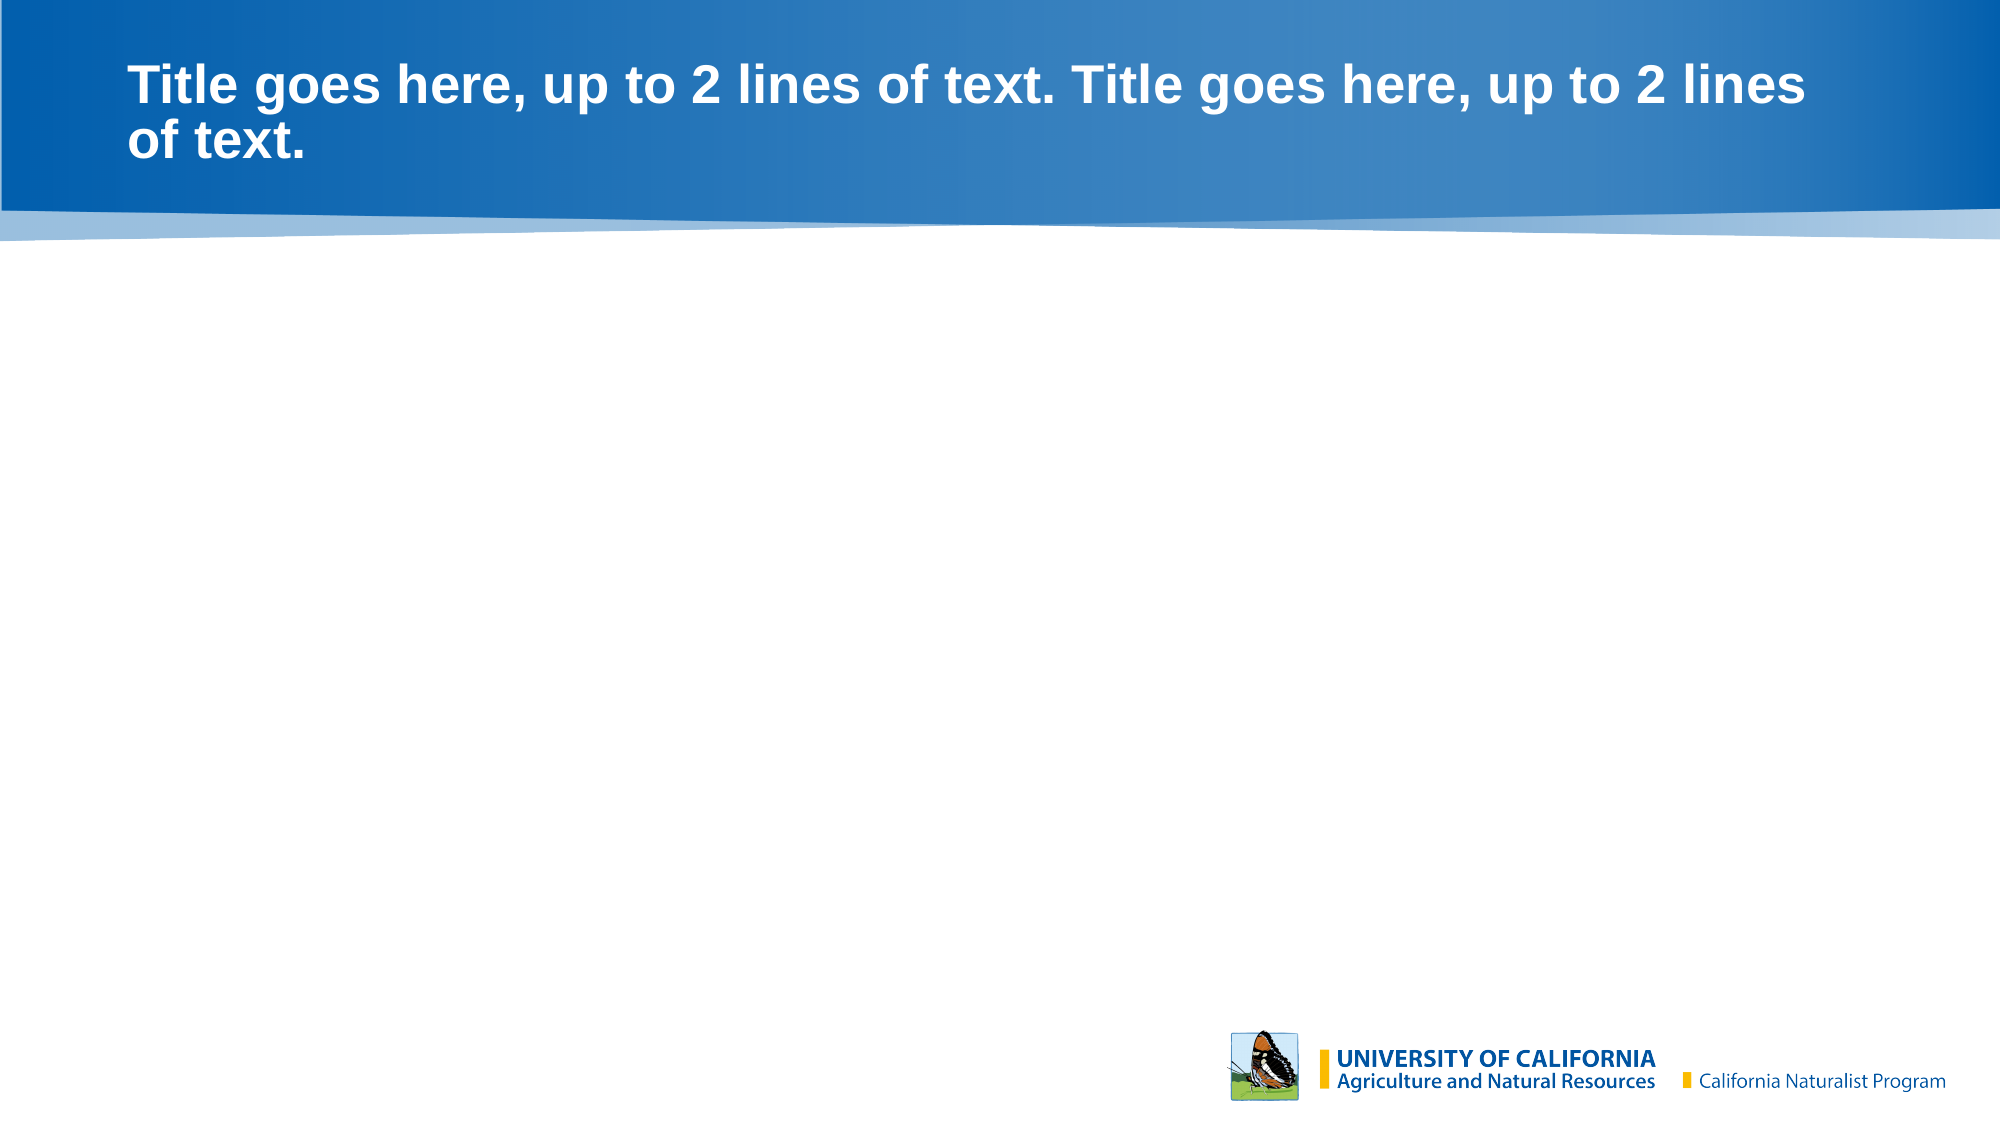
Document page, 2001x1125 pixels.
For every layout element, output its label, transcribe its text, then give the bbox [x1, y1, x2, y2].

picture [1215, 1000, 1976, 1125]
picture [0, 0, 2000, 263]
title Title goes here, up to 2 lines of text. Title goes here, up to 2 lines of text. [112, 51, 1887, 178]
